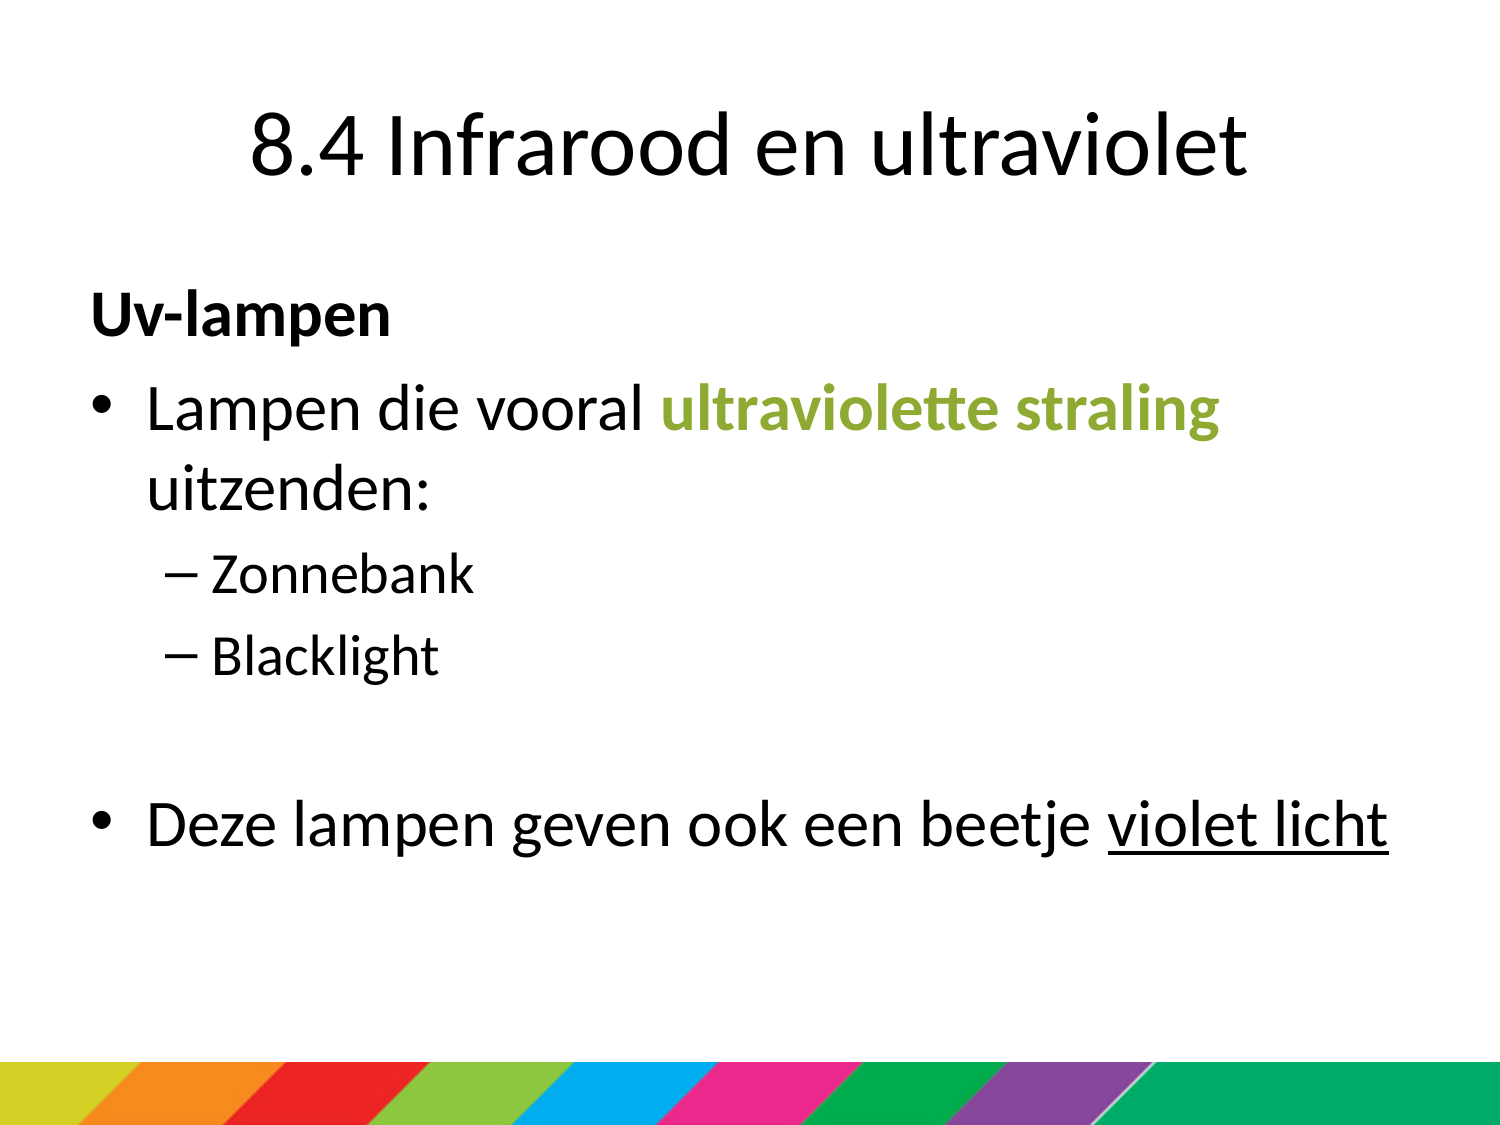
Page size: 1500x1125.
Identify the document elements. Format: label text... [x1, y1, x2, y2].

picture [656, 1062, 1500, 1125]
picture [0, 1062, 574, 1125]
list Uv-lampen Lampen die vooral ultraviolette straling uitzenden: Zonnebank Blacklight Deze lampen geven ook een beetje violet licht [75, 262, 1425, 1005]
title 8.4 Infrarood en ultraviolet [75, 45, 1425, 233]
